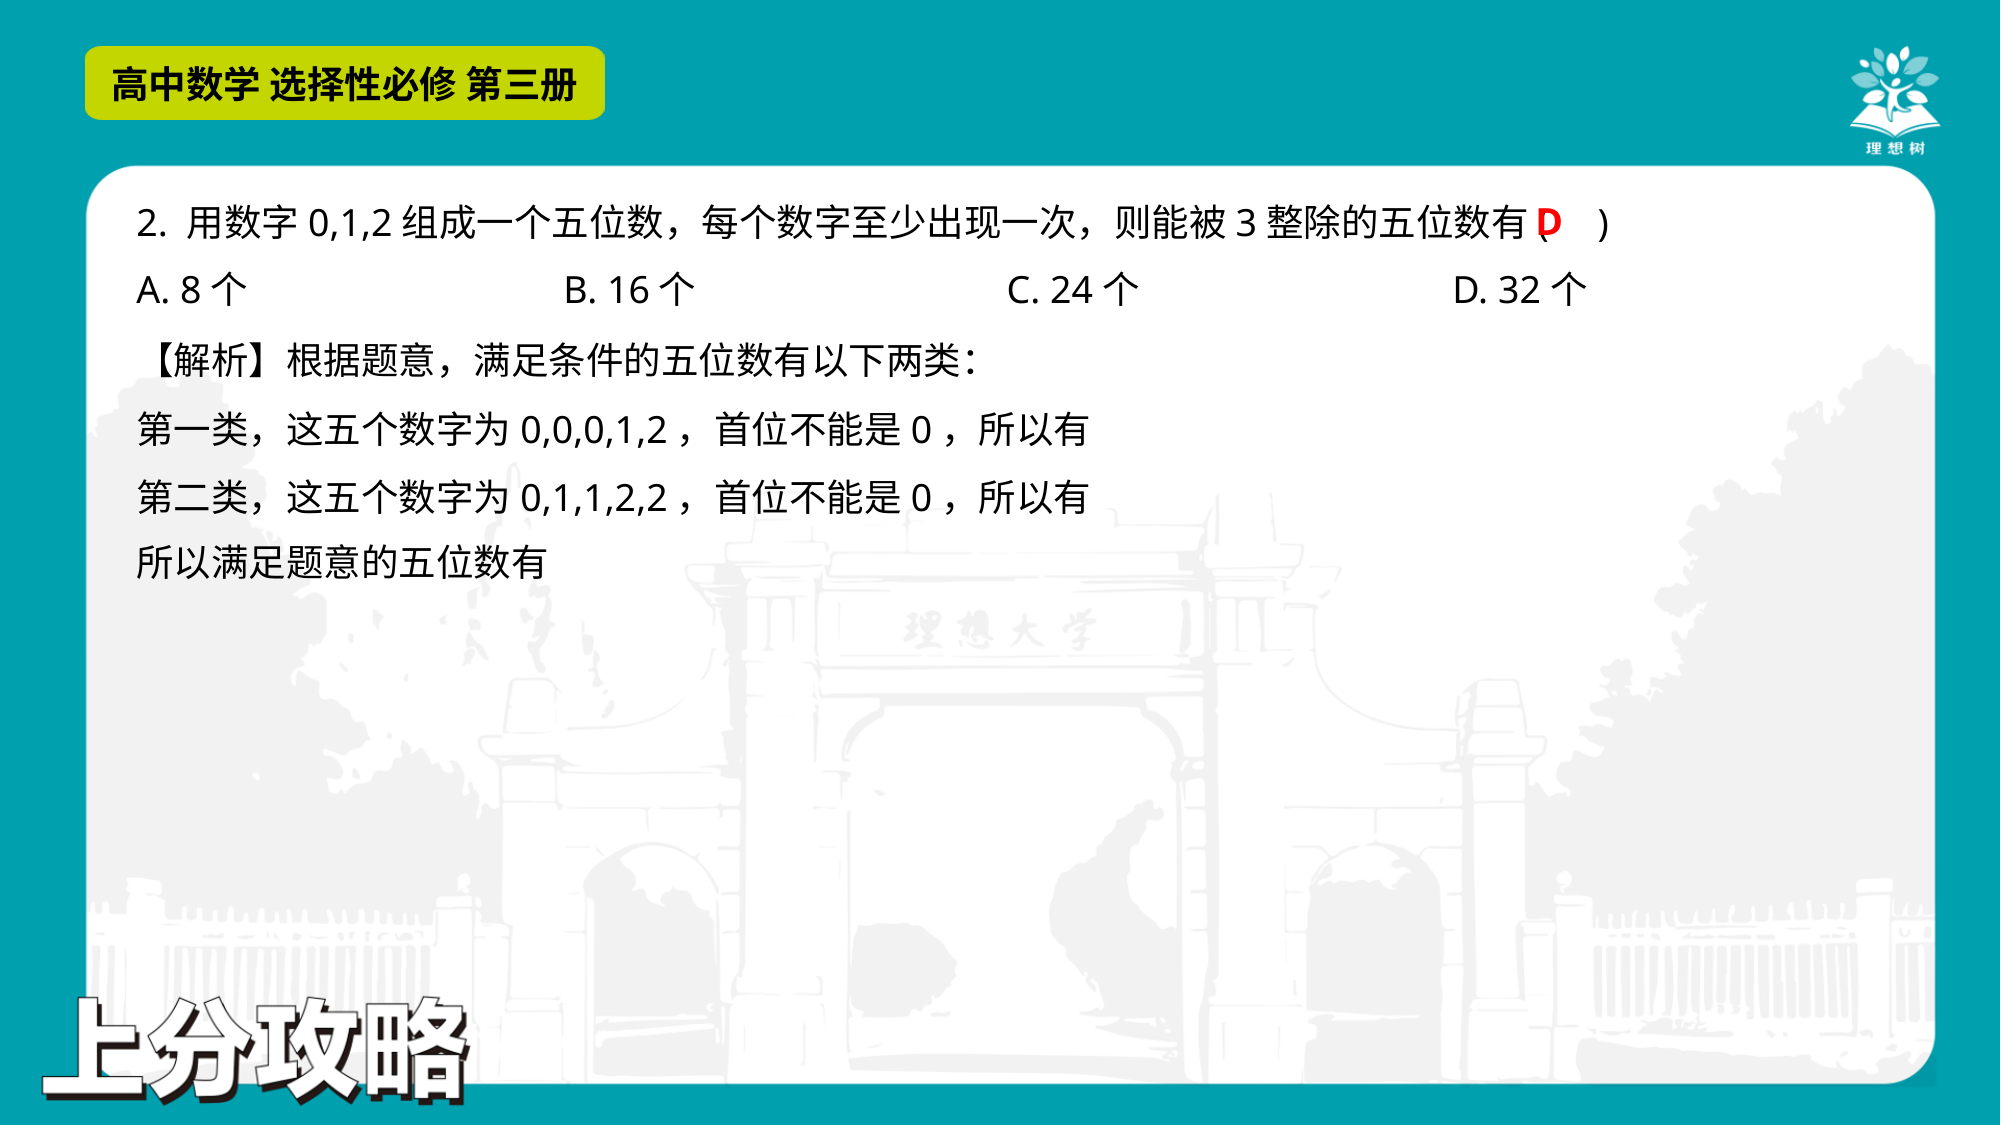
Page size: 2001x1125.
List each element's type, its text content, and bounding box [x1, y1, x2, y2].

text_box 2. 用数字0,1,2组成一个五位数，每个数字至少出现一次，则能被3整除的五位数有( ) [136, 177, 1521, 237]
text_box A. 8个 B. 16个 C. 24个 D. 32个 [136, 244, 1865, 304]
text_box 2. 用数字0,1,2组成一个五位数，每个数字至少出现一次，则能被3整除的五位数有( ) [1577, 177, 1865, 237]
picture [0, 0, 2000, 1125]
text_box D [1521, 176, 1577, 237]
